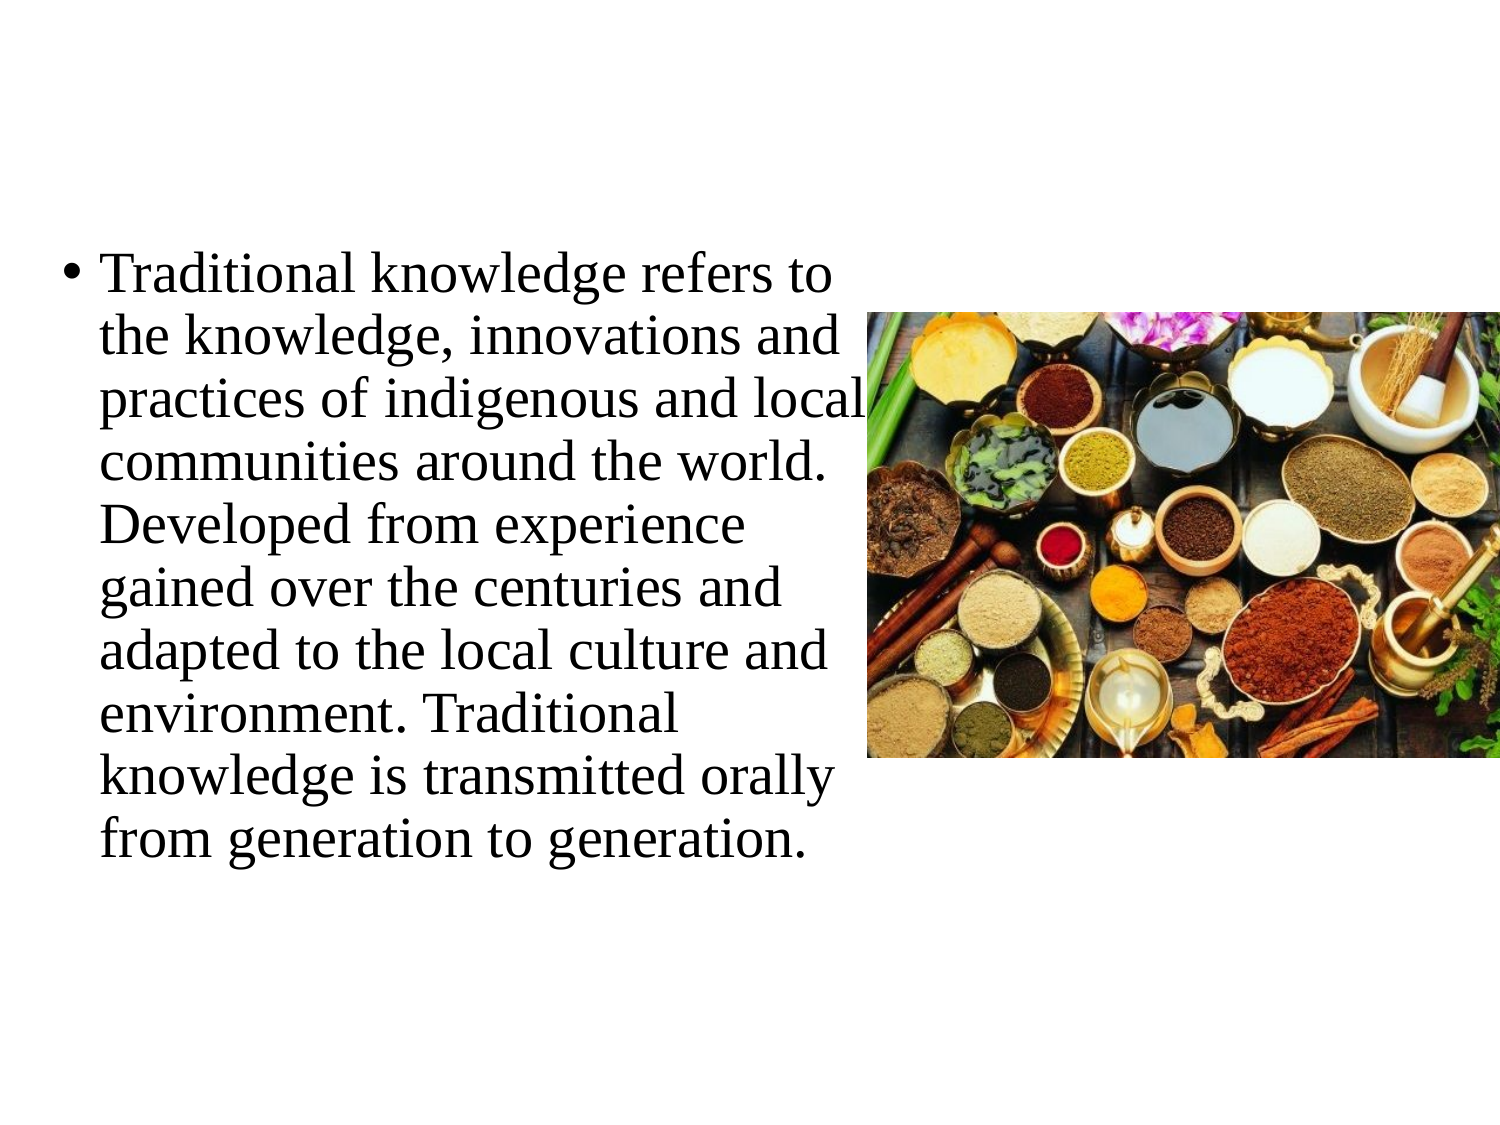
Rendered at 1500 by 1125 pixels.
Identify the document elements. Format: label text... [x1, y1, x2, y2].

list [866, 311, 1500, 759]
list Traditional knowledge refers to the knowledge, innovations and practices of indigenous and local communities around the world. Developed from experience gained over the centuries and adapted to the local culture and environment. Traditional knowledge is transmitted orally from generation to generation. [46, 234, 903, 1125]
